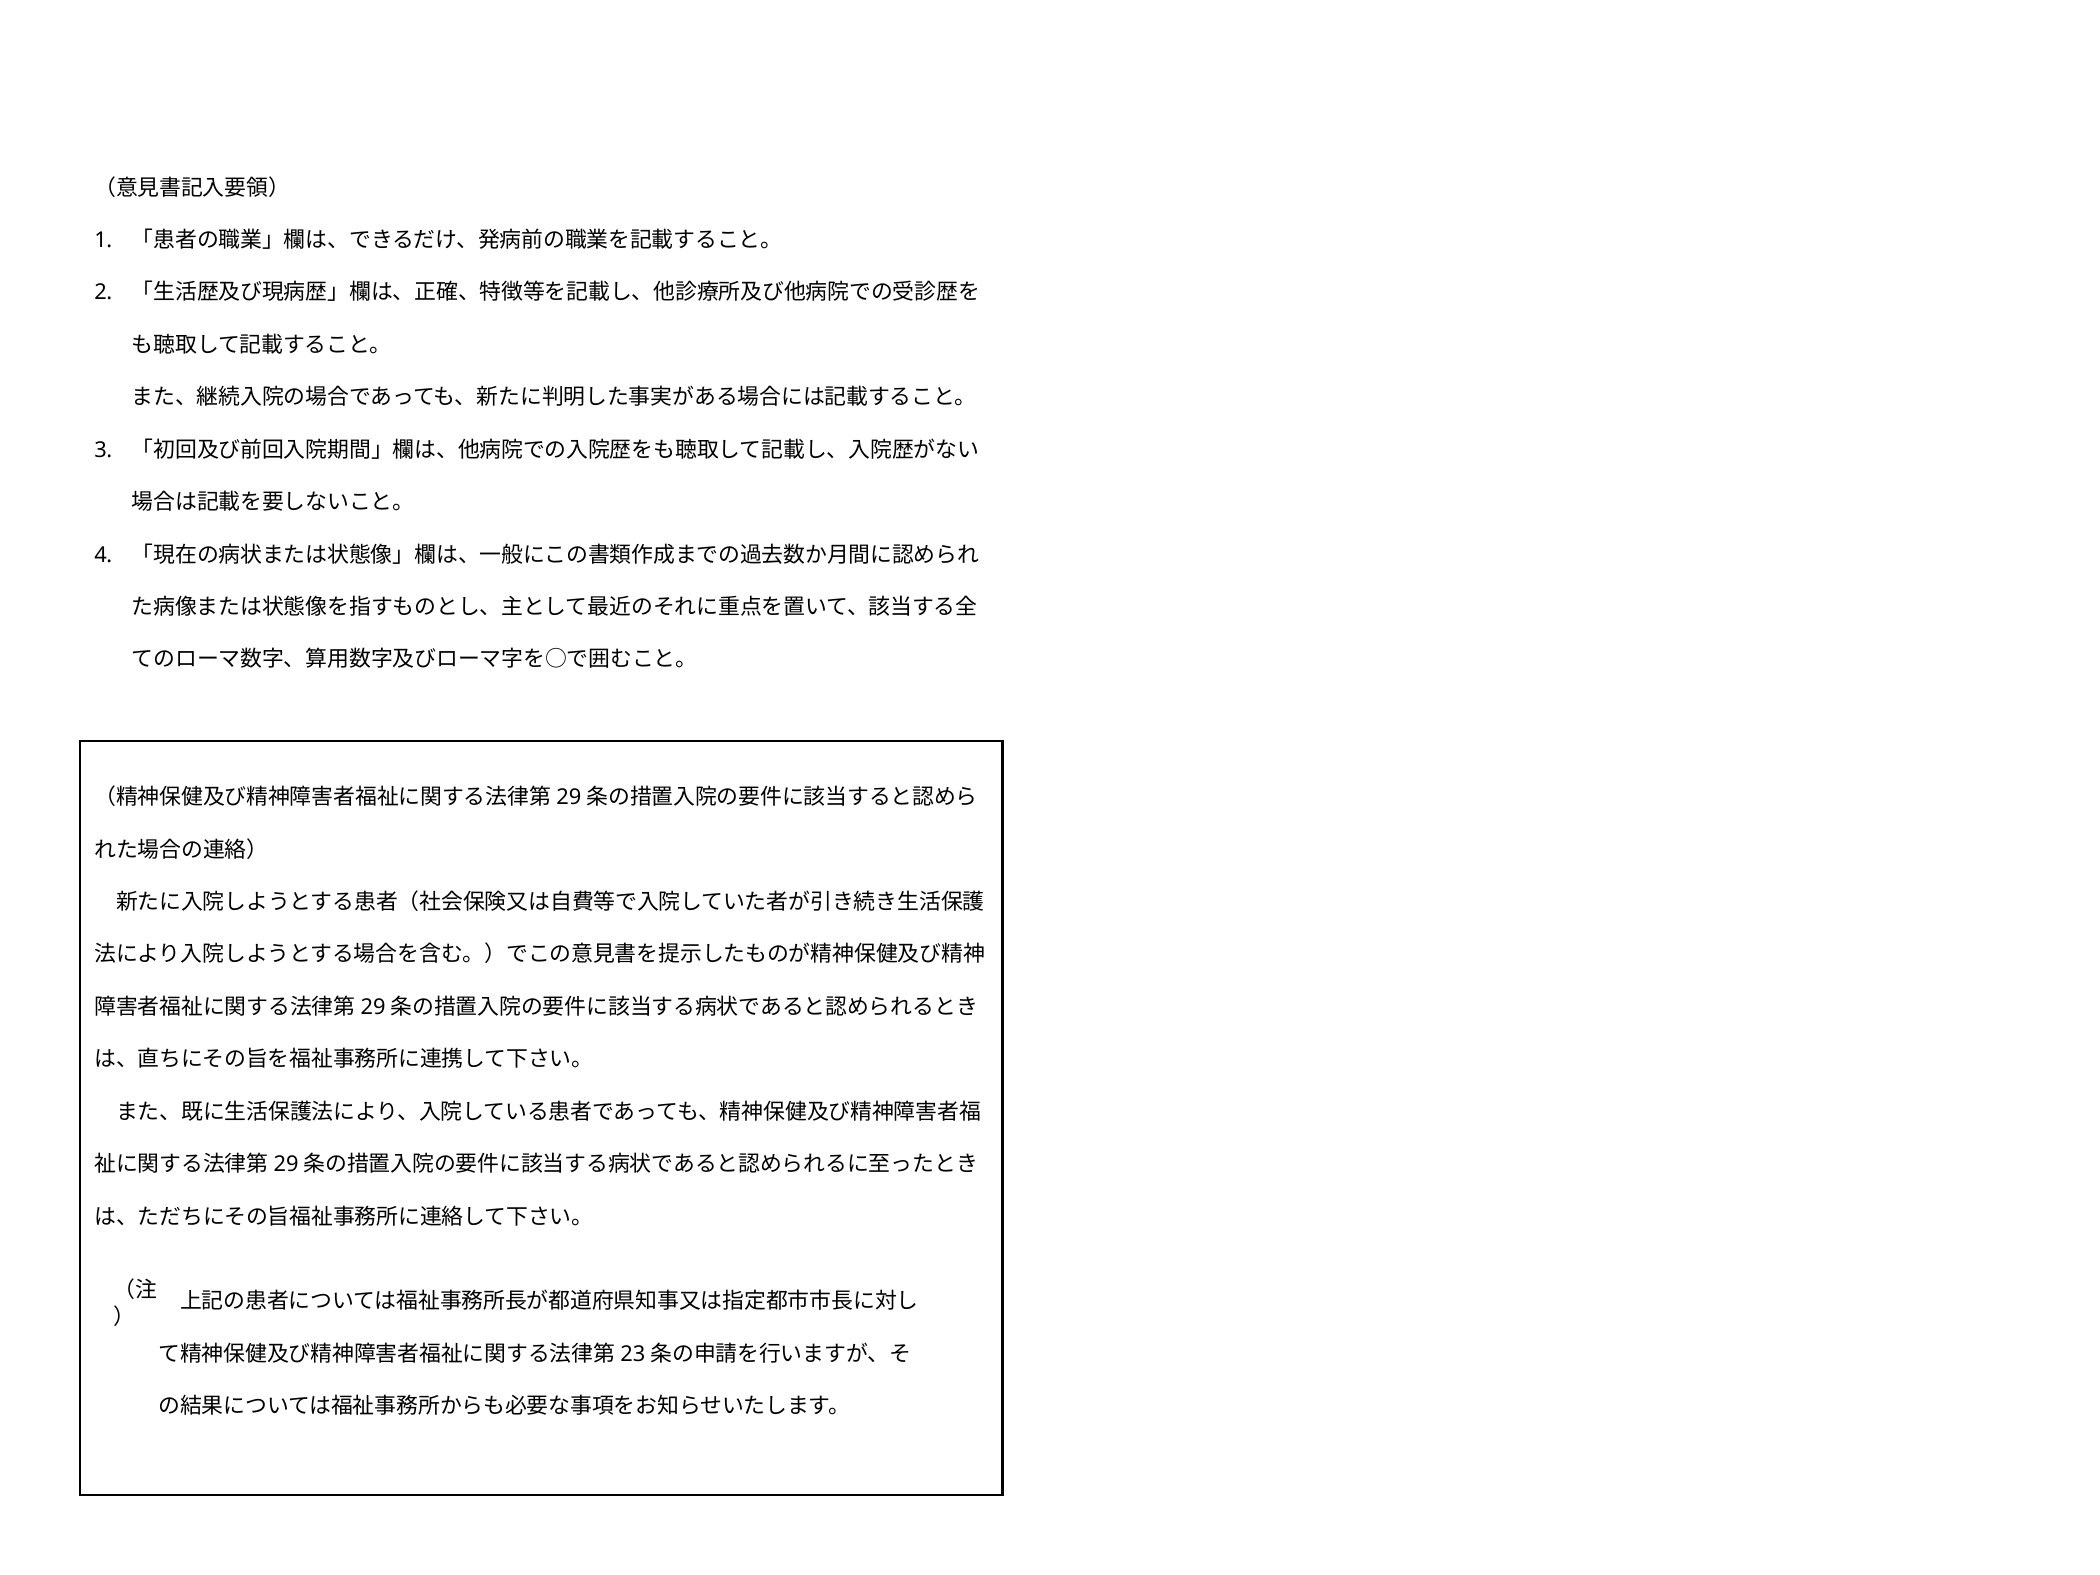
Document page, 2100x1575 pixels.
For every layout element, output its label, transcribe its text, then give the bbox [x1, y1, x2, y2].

text_box （精神保健及び精神障害者福祉に関する法律第29条の措置入院の要件に該当すると認められた場合の連絡） 新たに入院しようとする患者（社会保険又は自費等で入院していた者が引き続き生活保護法により入院しようとする場合を含む。）でこの意見書を提示したものが精神保健及び精神障害者福祉に関する法律第29条の措置入院の要件に該当する病状であると認められるときは、直ちにその旨を福祉事務所に連携して下さい。 また、既に生活保護法により、入院している患者であっても、精神保健及び精神障害者福祉に関する法律第29条の措置入院の要件に該当する病状であると認められるに至ったときは、ただちにその旨福祉事務所に連絡して下さい。 [79, 749, 1003, 1236]
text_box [98, 1253, 942, 1419]
text_box [79, 740, 1004, 1496]
text_box （意見書記入要領） 「患者の職業」欄は、できるだけ、発病前の職業を記載すること。 「生活歴及び現病歴」欄は、正確、特徴等を記載し、他診療所及び他病院での受診歴をも聴取して記載すること。 また、継続入院の場合であっても、新たに判明した事実がある場合には記載すること。 「初回及び前回入院期間」欄は、他病院での入院歴をも聴取して記載し、入院歴がない場合は記載を要しないこと。 「現在の病状または状態像」欄は、一般にこの書類作成までの過去数か月間に認められた病像または状態像を指すものとし、主として最近のそれに重点を置いて、該当する全てのローマ数字、算用数字及びローマ字を○で囲むこと。 [79, 139, 1003, 679]
